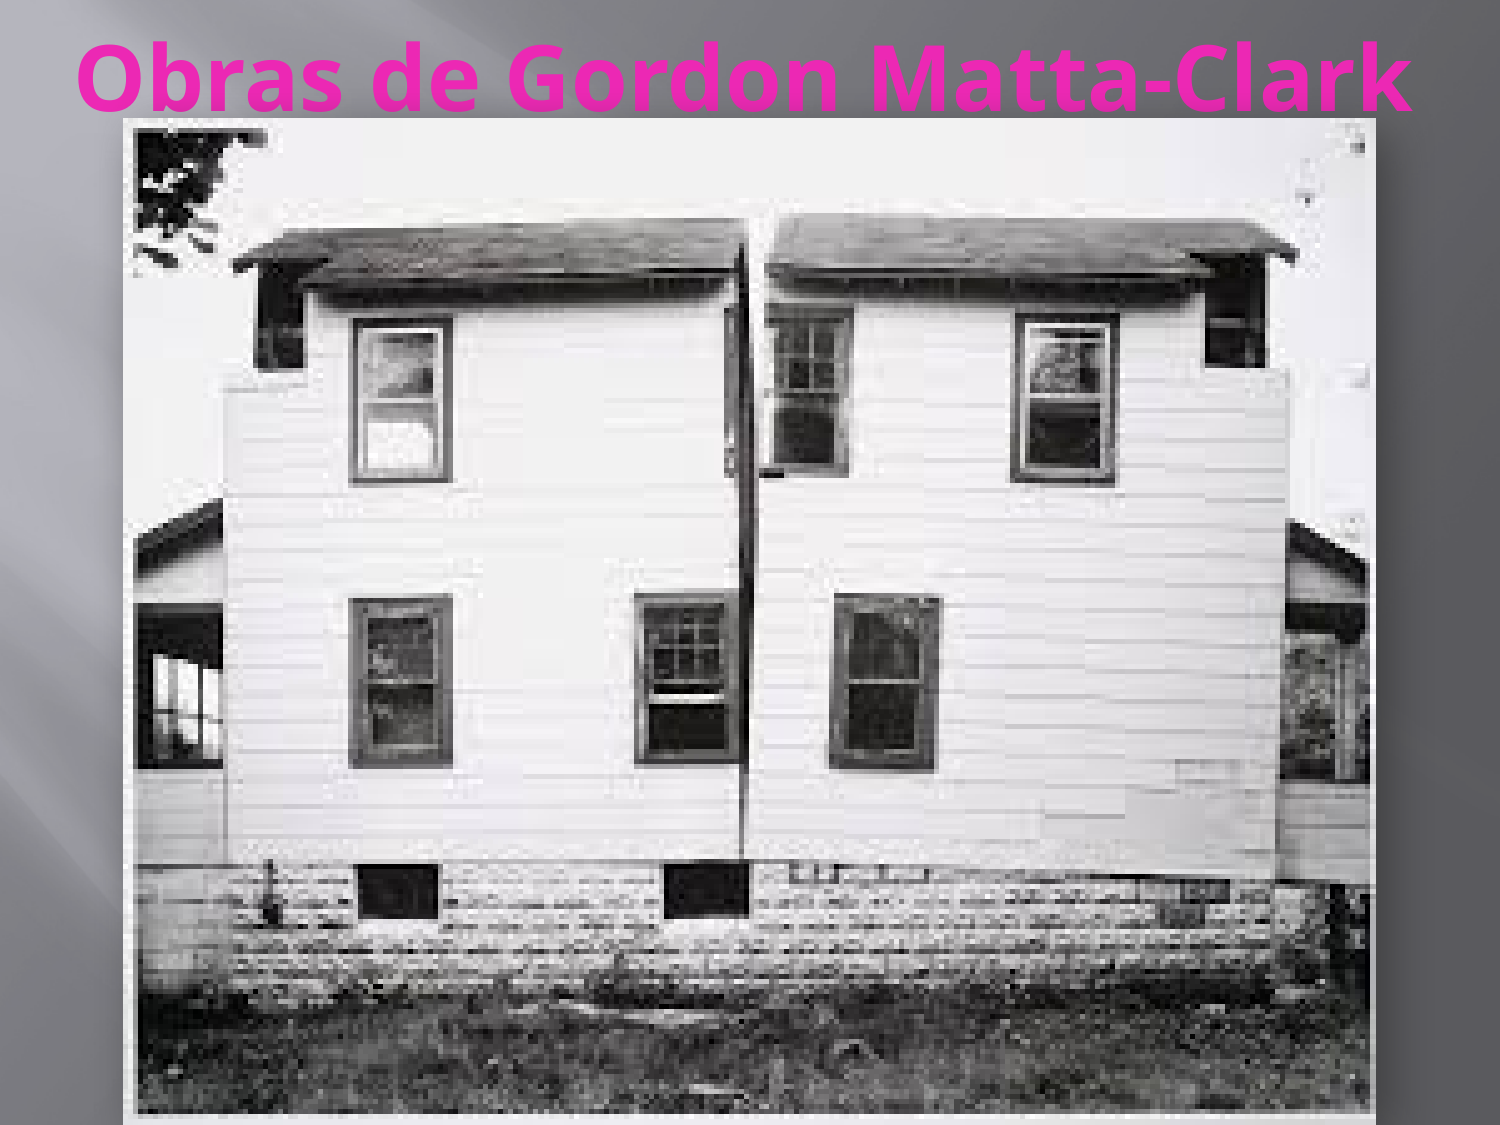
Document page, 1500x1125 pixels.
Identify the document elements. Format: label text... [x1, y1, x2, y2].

title Obras de Gordon Matta-Clark [41, 0, 1447, 150]
picture [123, 118, 1377, 1125]
